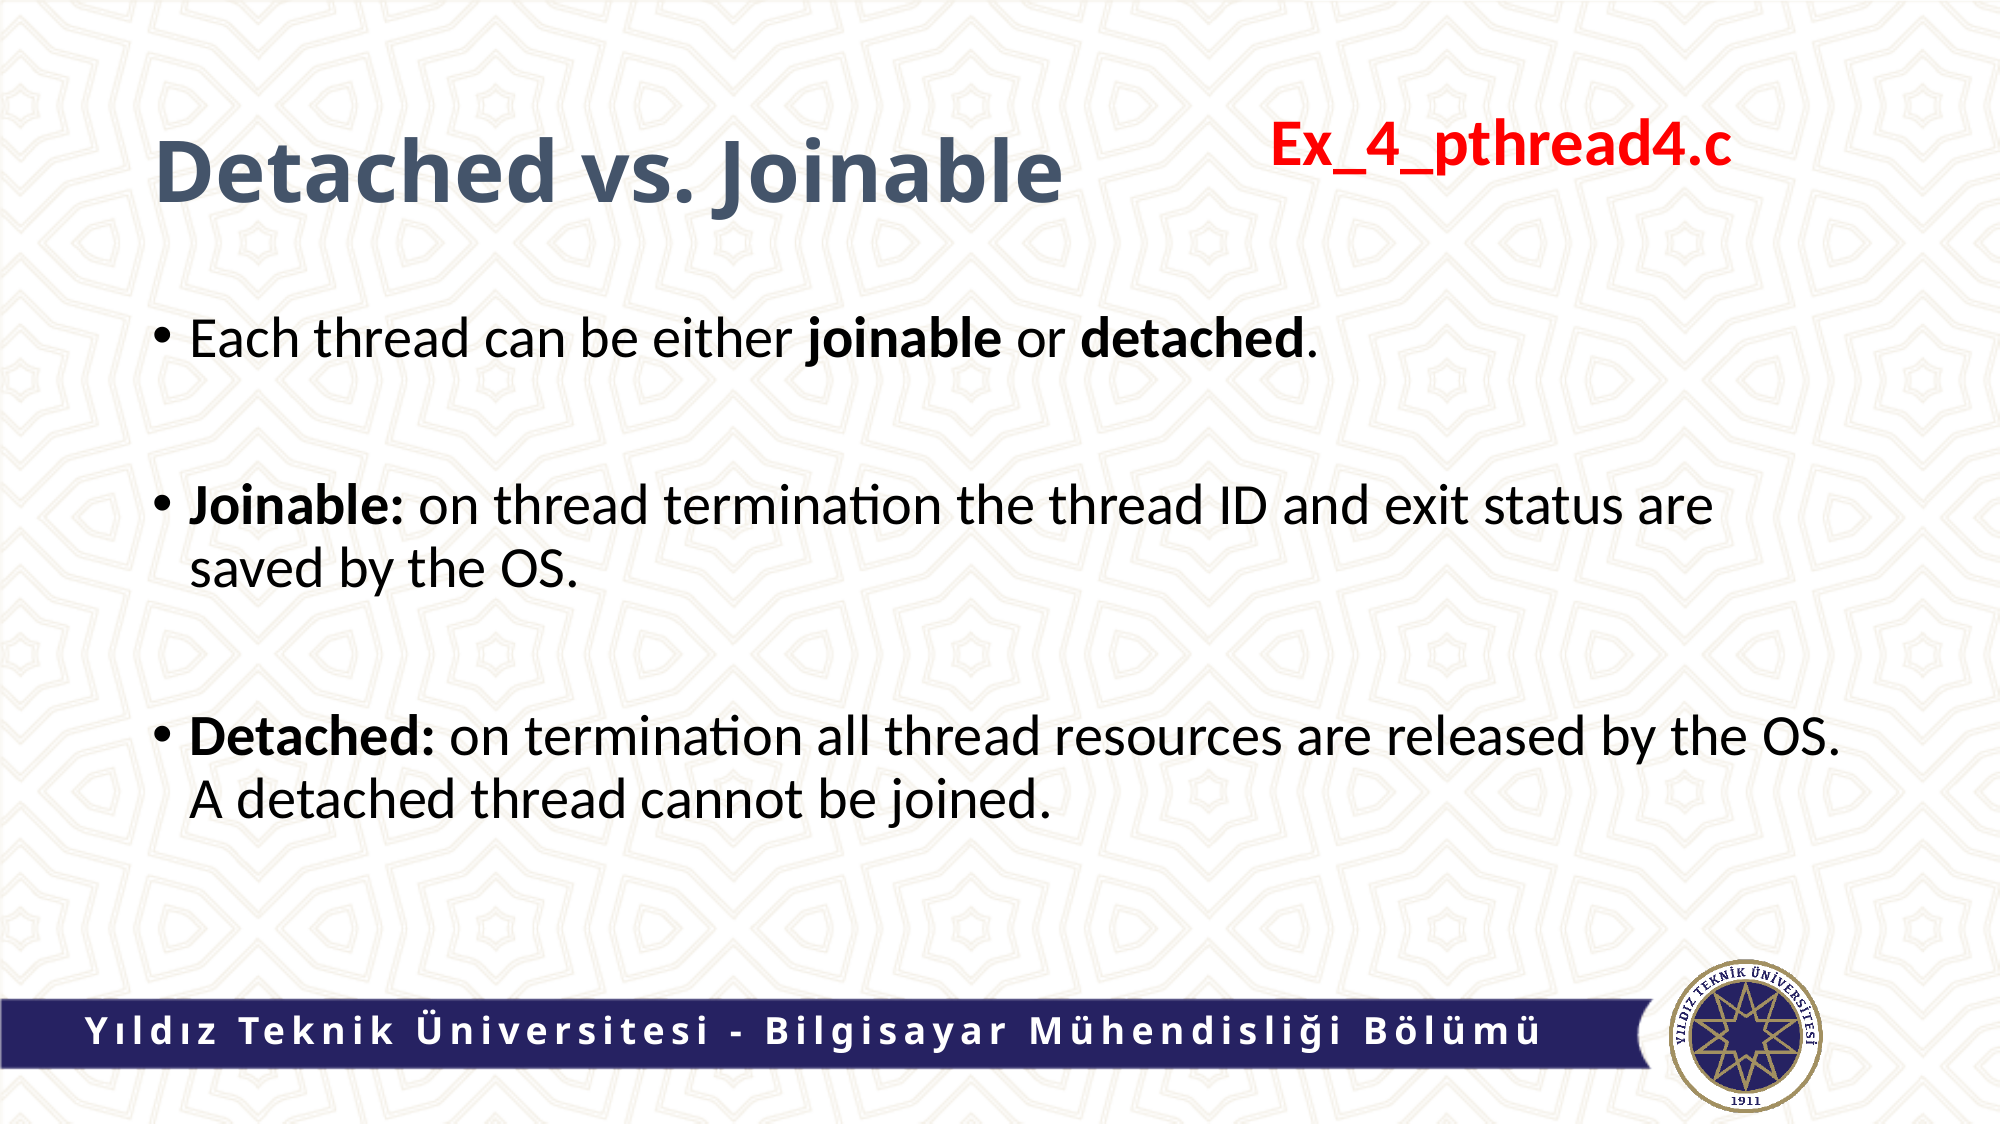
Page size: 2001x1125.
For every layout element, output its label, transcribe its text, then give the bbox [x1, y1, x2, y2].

list Each thread can be either joinable or detached. Joinable: on thread termination the thread ID and exit status are saved by the OS. Detached: on termination all thread resources are released by the OS. A detached thread cannot be joined. [137, 299, 1863, 982]
title Detached vs. Joinable [137, 59, 1863, 278]
picture [0, 0, 2000, 1125]
text_box Ex_4_pthread4.c [1255, 91, 1785, 198]
footer Yıldız Teknik Üniversitesi - Bilgisayar Mühendisliği Bölümü [0, 997, 1628, 1069]
